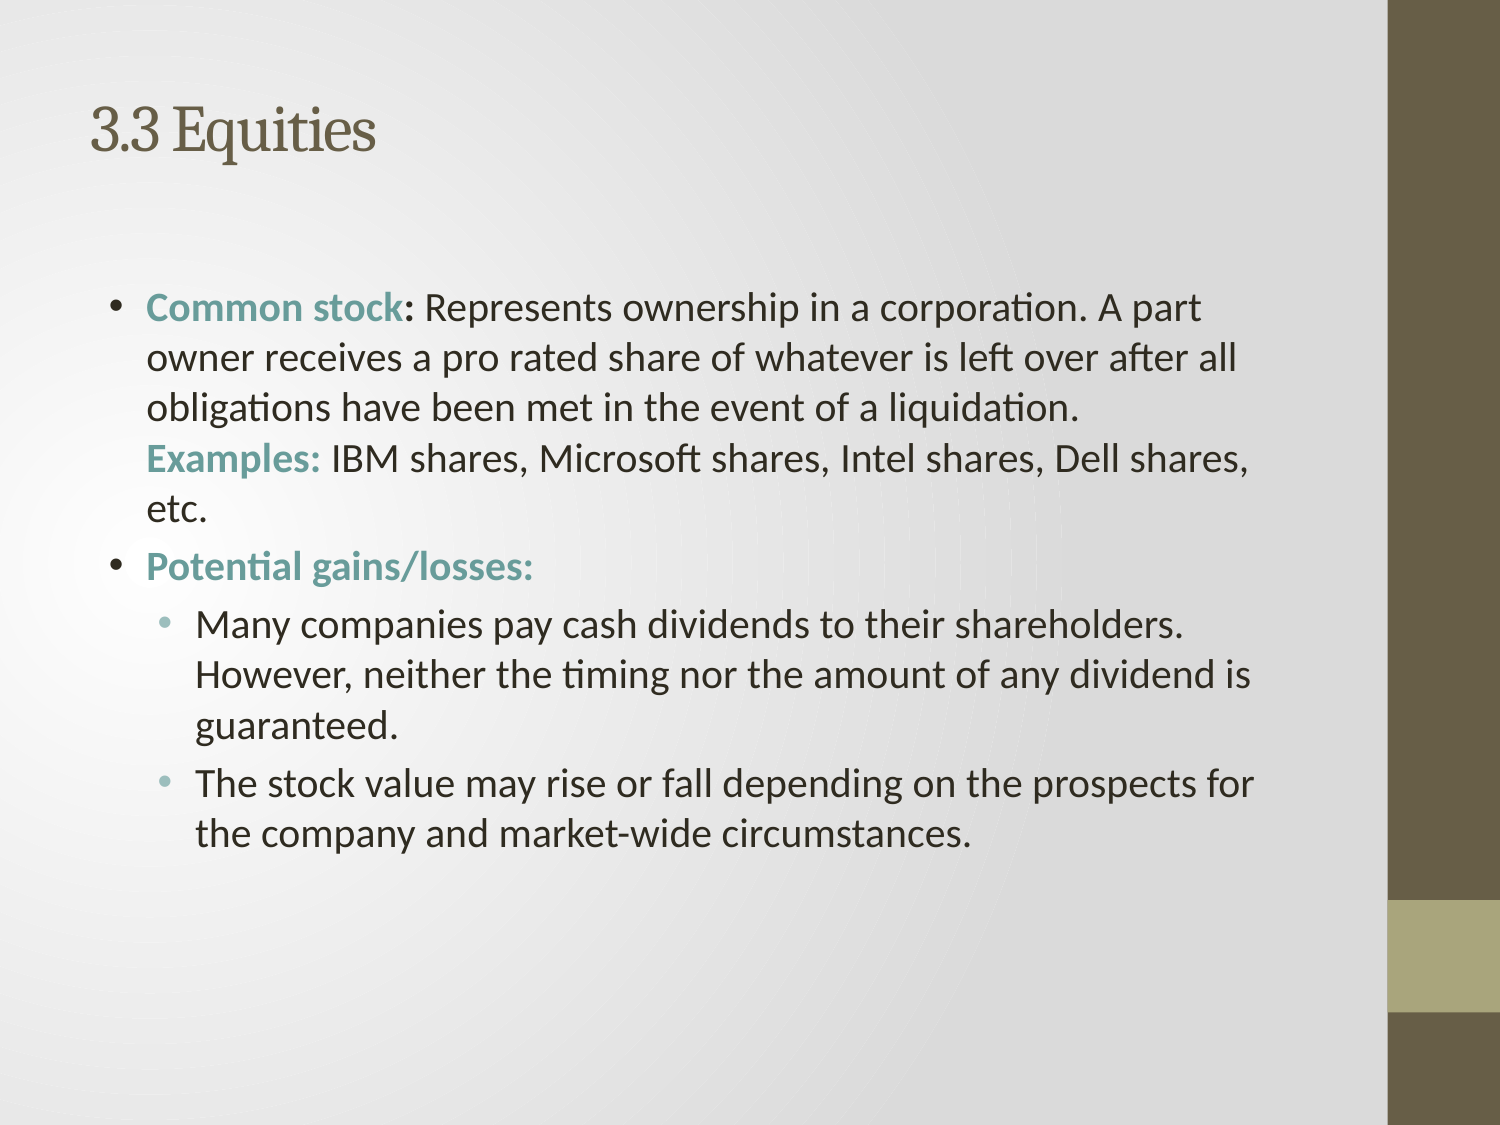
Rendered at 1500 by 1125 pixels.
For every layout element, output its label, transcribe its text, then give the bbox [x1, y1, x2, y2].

title 3.3 Equities [75, 45, 1325, 204]
list Common stock: Represents ownership in a corporation. A part owner receives a pro rated share of whatever is left over after all obligations have been met in the event of a liquidation. Examples: IBM shares, Microsoft shares, Intel shares, Dell shares, etc. Potential gains/losses: Many companies pay cash dividends to their shareholders. However, neither the timing nor the amount of any dividend is guaranteed. The stock value may rise or fall depending on the prospects for the company and market-wide circumstances. [75, 204, 1325, 1050]
